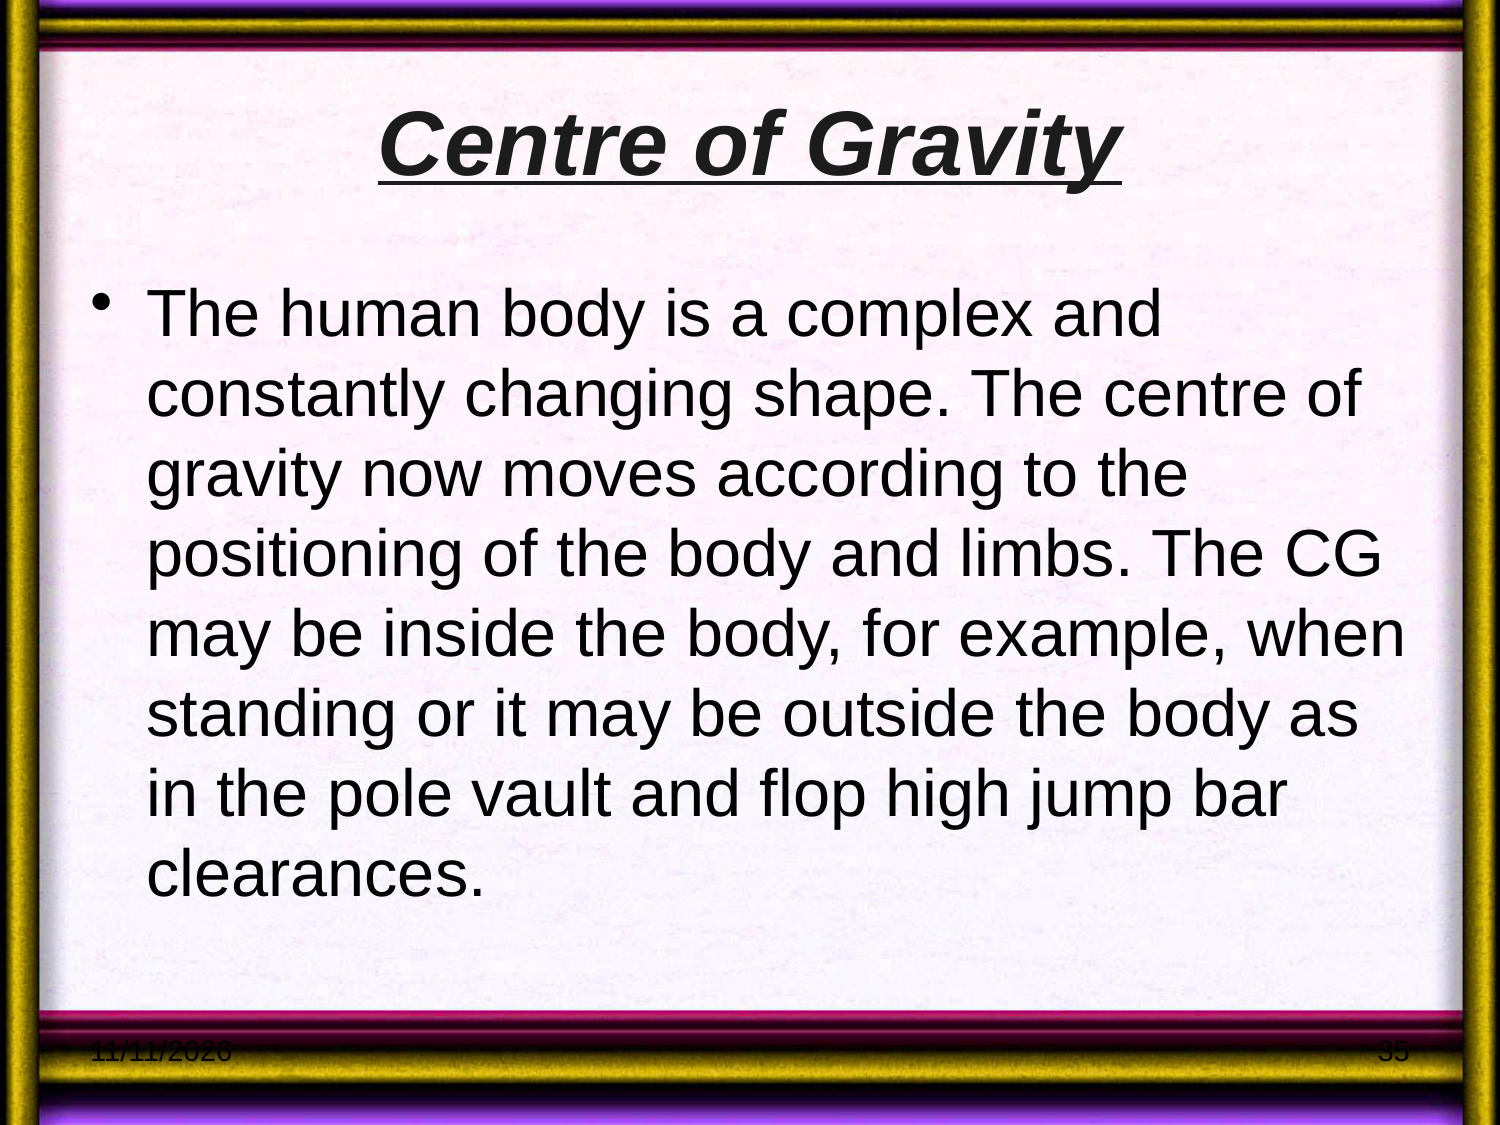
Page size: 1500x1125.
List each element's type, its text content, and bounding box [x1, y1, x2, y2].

title Centre of Gravity [74, 44, 1426, 233]
picture [0, 0, 1500, 1125]
list The human body is a complex and constantly changing shape. The centre of gravity now moves according to the positioning of the body and limbs. The CG may be inside the body, for example, when standing or it may be outside the body as in the pole vault and flop high jump bar clearances. [74, 262, 1426, 1006]
slide_number 35 [1074, 1024, 1426, 1103]
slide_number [74, 1024, 426, 1103]
